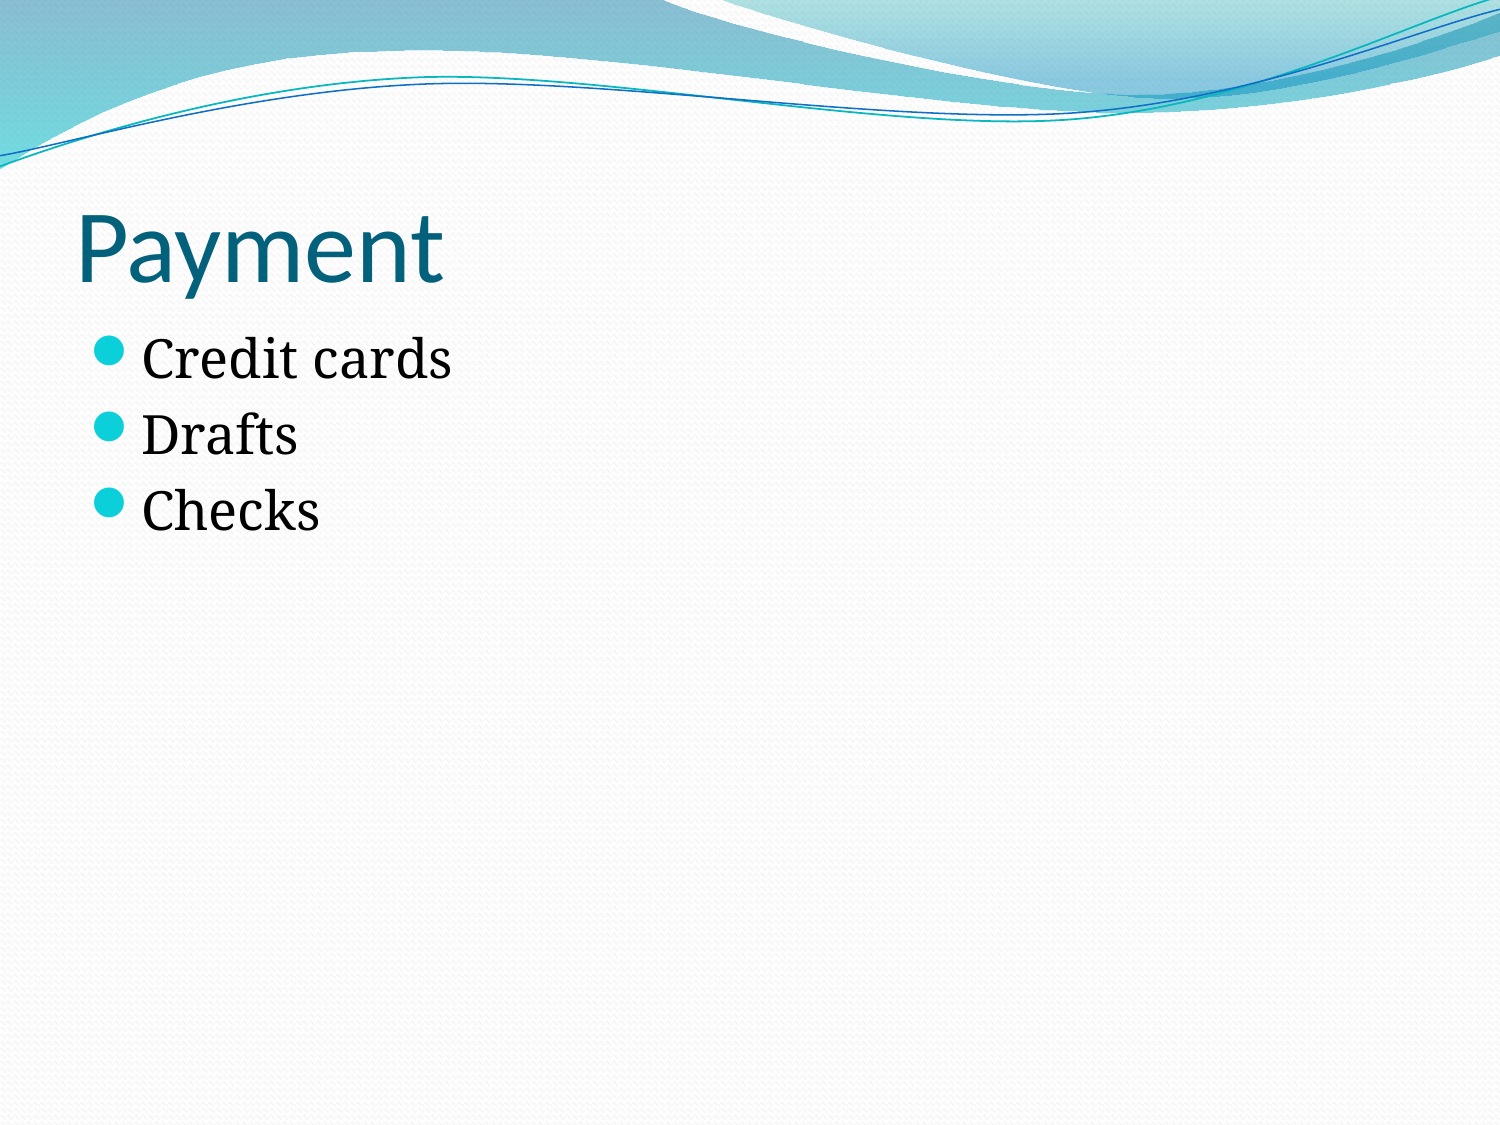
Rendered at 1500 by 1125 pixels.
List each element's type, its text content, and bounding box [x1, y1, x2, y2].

title Payment [75, 115, 1425, 303]
list Credit cards Drafts Checks [75, 317, 1425, 1038]
